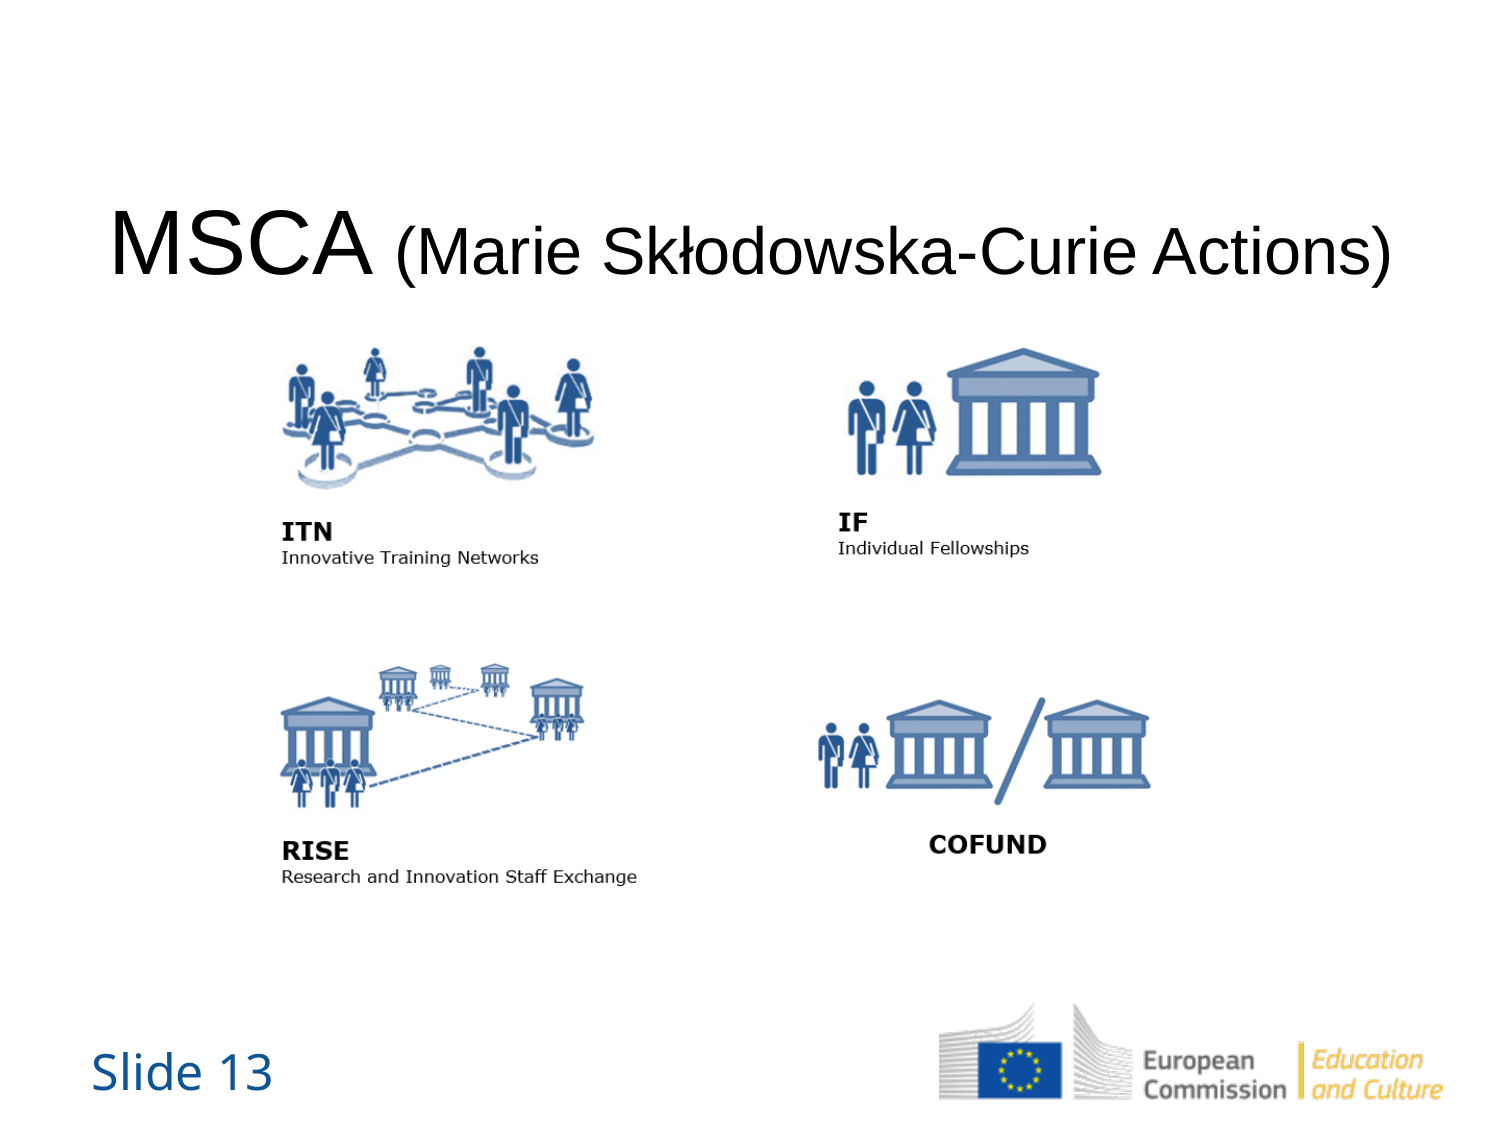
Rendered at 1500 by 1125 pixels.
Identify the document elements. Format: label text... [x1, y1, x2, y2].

title MSCA (Marie Skłodowska-Curie Actions) [76, 160, 1428, 315]
picture [241, 325, 1189, 911]
picture [939, 1003, 1443, 1106]
slide_number Slide 13 [76, 1033, 427, 1112]
